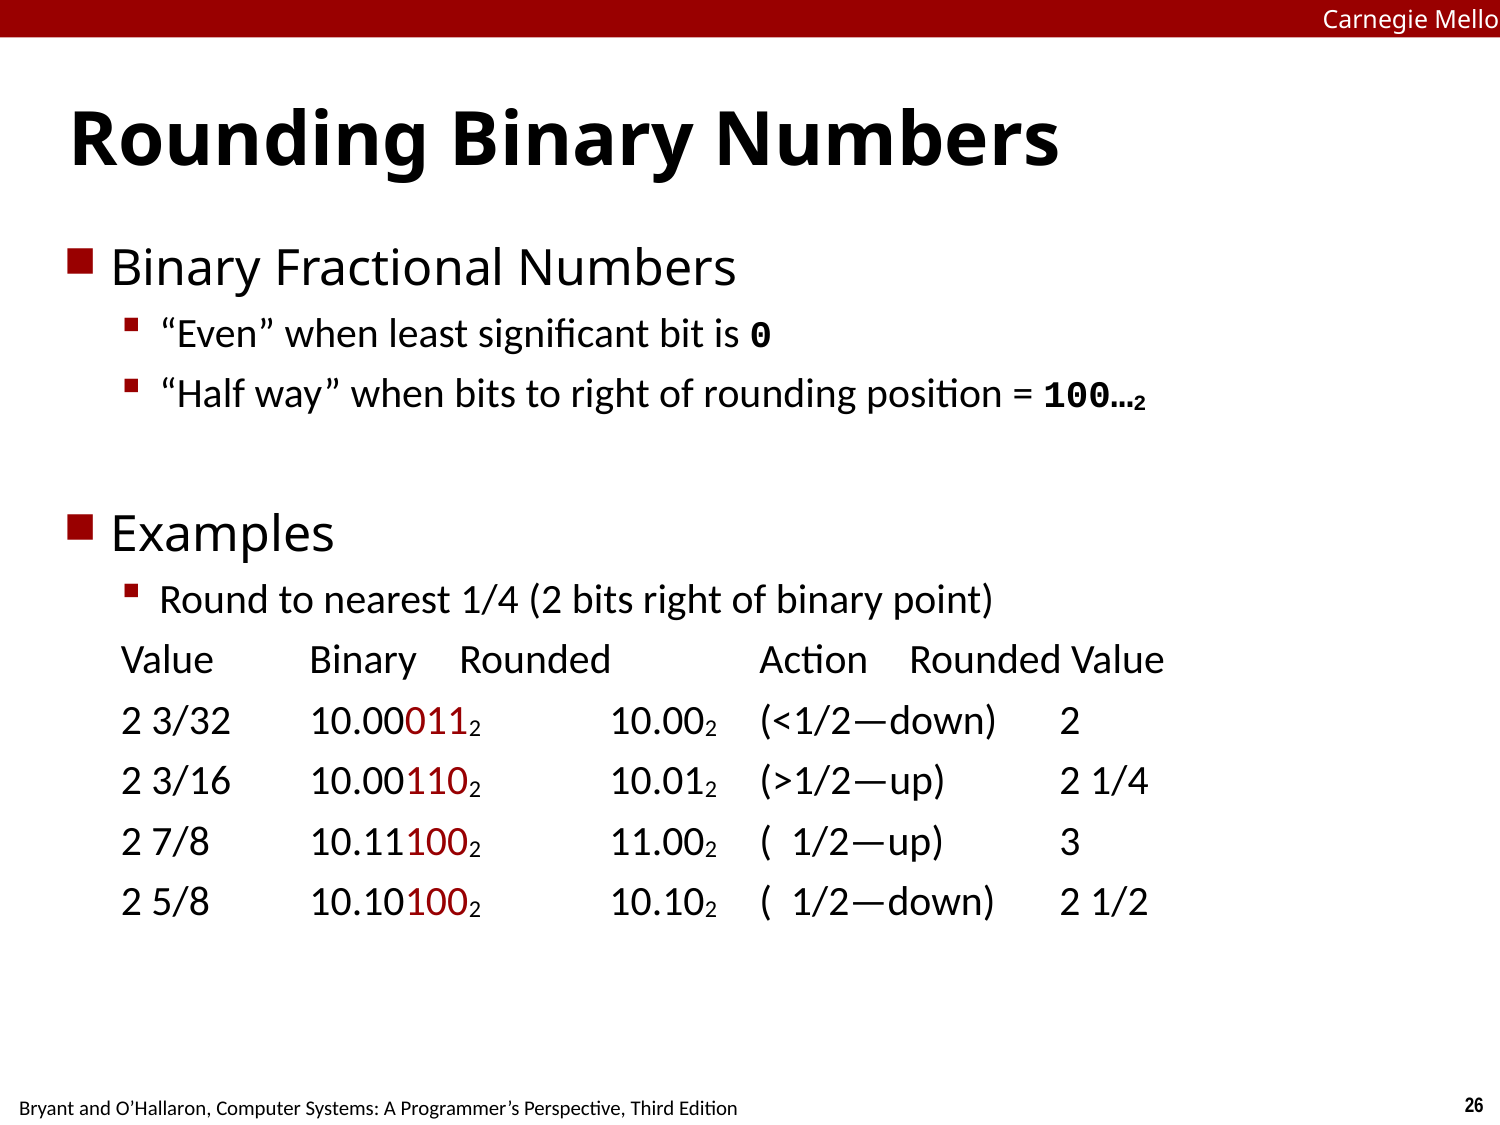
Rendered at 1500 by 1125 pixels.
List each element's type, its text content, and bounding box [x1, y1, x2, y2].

list Binary Fractional Numbers “Even” when least significant bit is 0 “Half way” when bits to right of rounding position = 100…2 Examples Round to nearest 1/4 (2 bits right of binary point) Value Binary Rounded Action Rounded Value 2 3/32 10.000112 10.002 (<1/2—down) 2 2 3/16 10.001102 10.012 (>1/2—up) 2 1/4 2 7/8 10.111002 11.002 ( 1/2—up) 3 2 5/8 10.101002 10.102 ( 1/2—down) 2 1/2 [62, 228, 1438, 1122]
text_box Carnegie Mellon [1322, 3, 1500, 33]
title Rounding Binary Numbers [62, 41, 1438, 228]
text_box [0, 0, 1500, 38]
